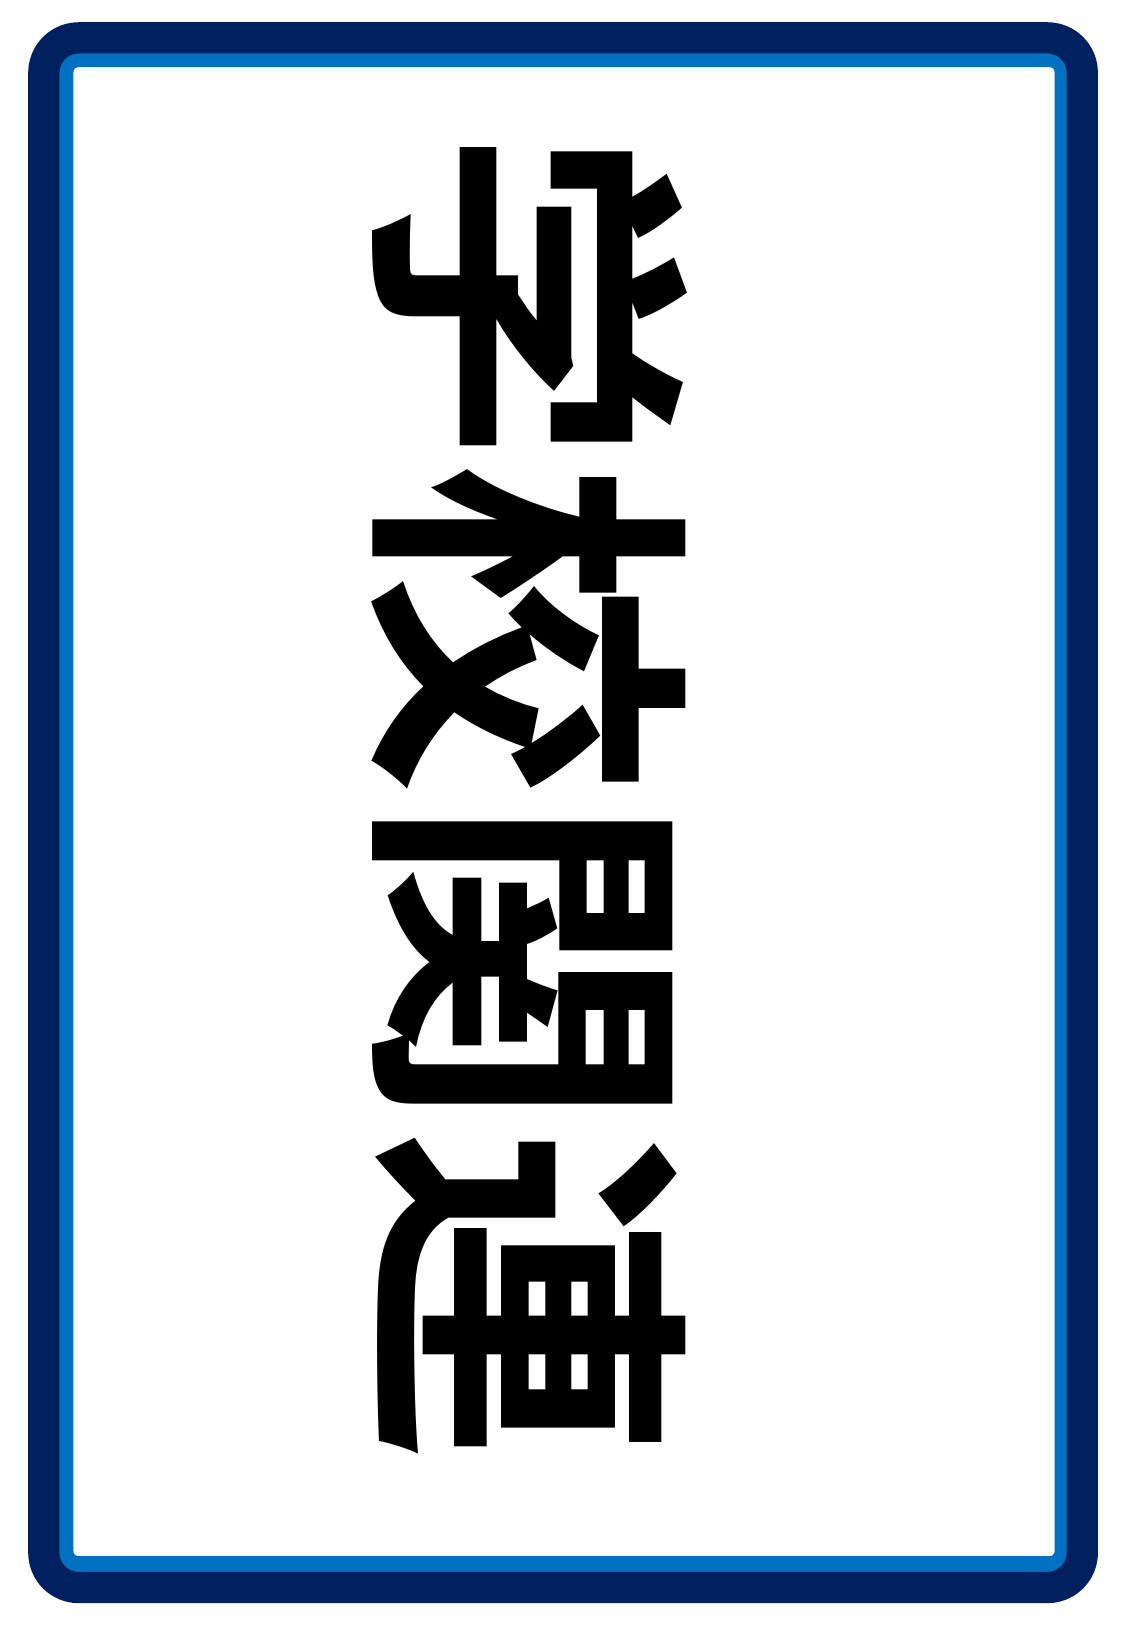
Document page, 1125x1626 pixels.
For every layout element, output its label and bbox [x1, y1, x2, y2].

text_box [43, 37, 1083, 1588]
